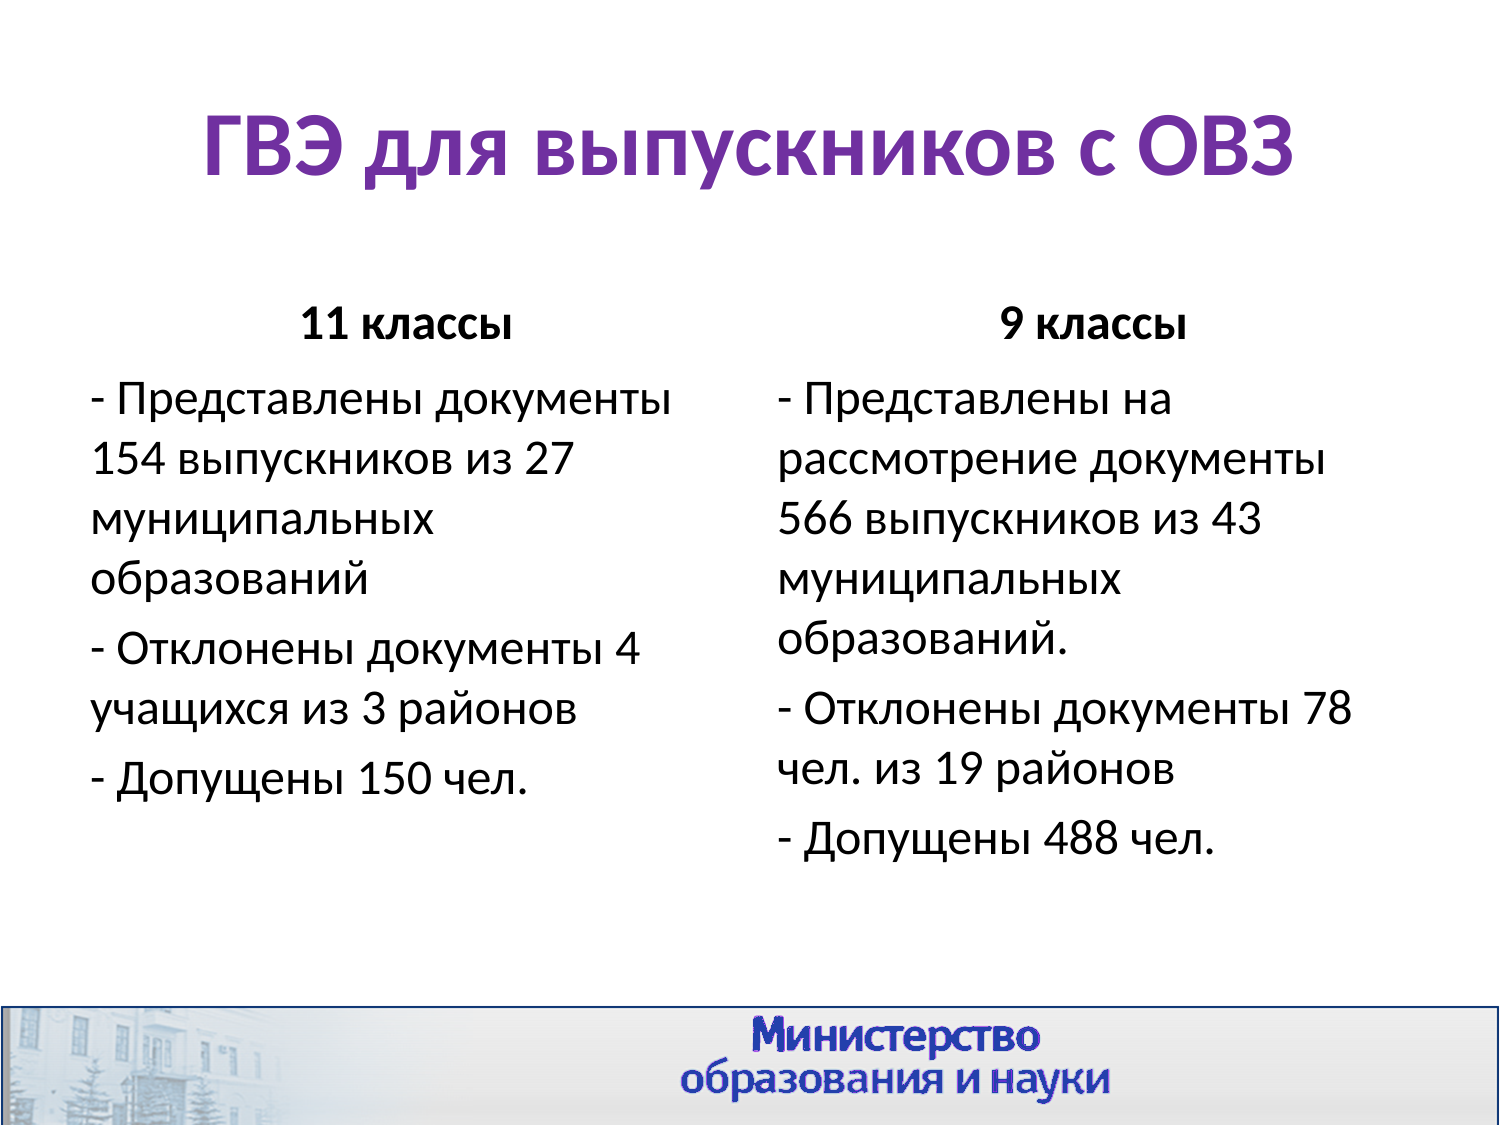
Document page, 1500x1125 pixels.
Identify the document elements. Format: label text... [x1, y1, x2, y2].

title ГВЭ для выпускников с ОВЗ [75, 45, 1425, 233]
list - Представлены документы 154 выпускников из 27 муниципальных образований - Отклонены документы 4 учащихся из 3 районов - Допущены 150 чел. [75, 356, 738, 1003]
list 11 классы [75, 251, 738, 356]
list - Представлены на рассмотрение документы 566 выпускников из 43 муниципальных образований. - Отклонены документы 78 чел. из 19 районов - Допущены 488 чел. [761, 356, 1425, 1003]
list 9 классы [761, 251, 1425, 356]
picture [0, 1004, 1500, 1125]
